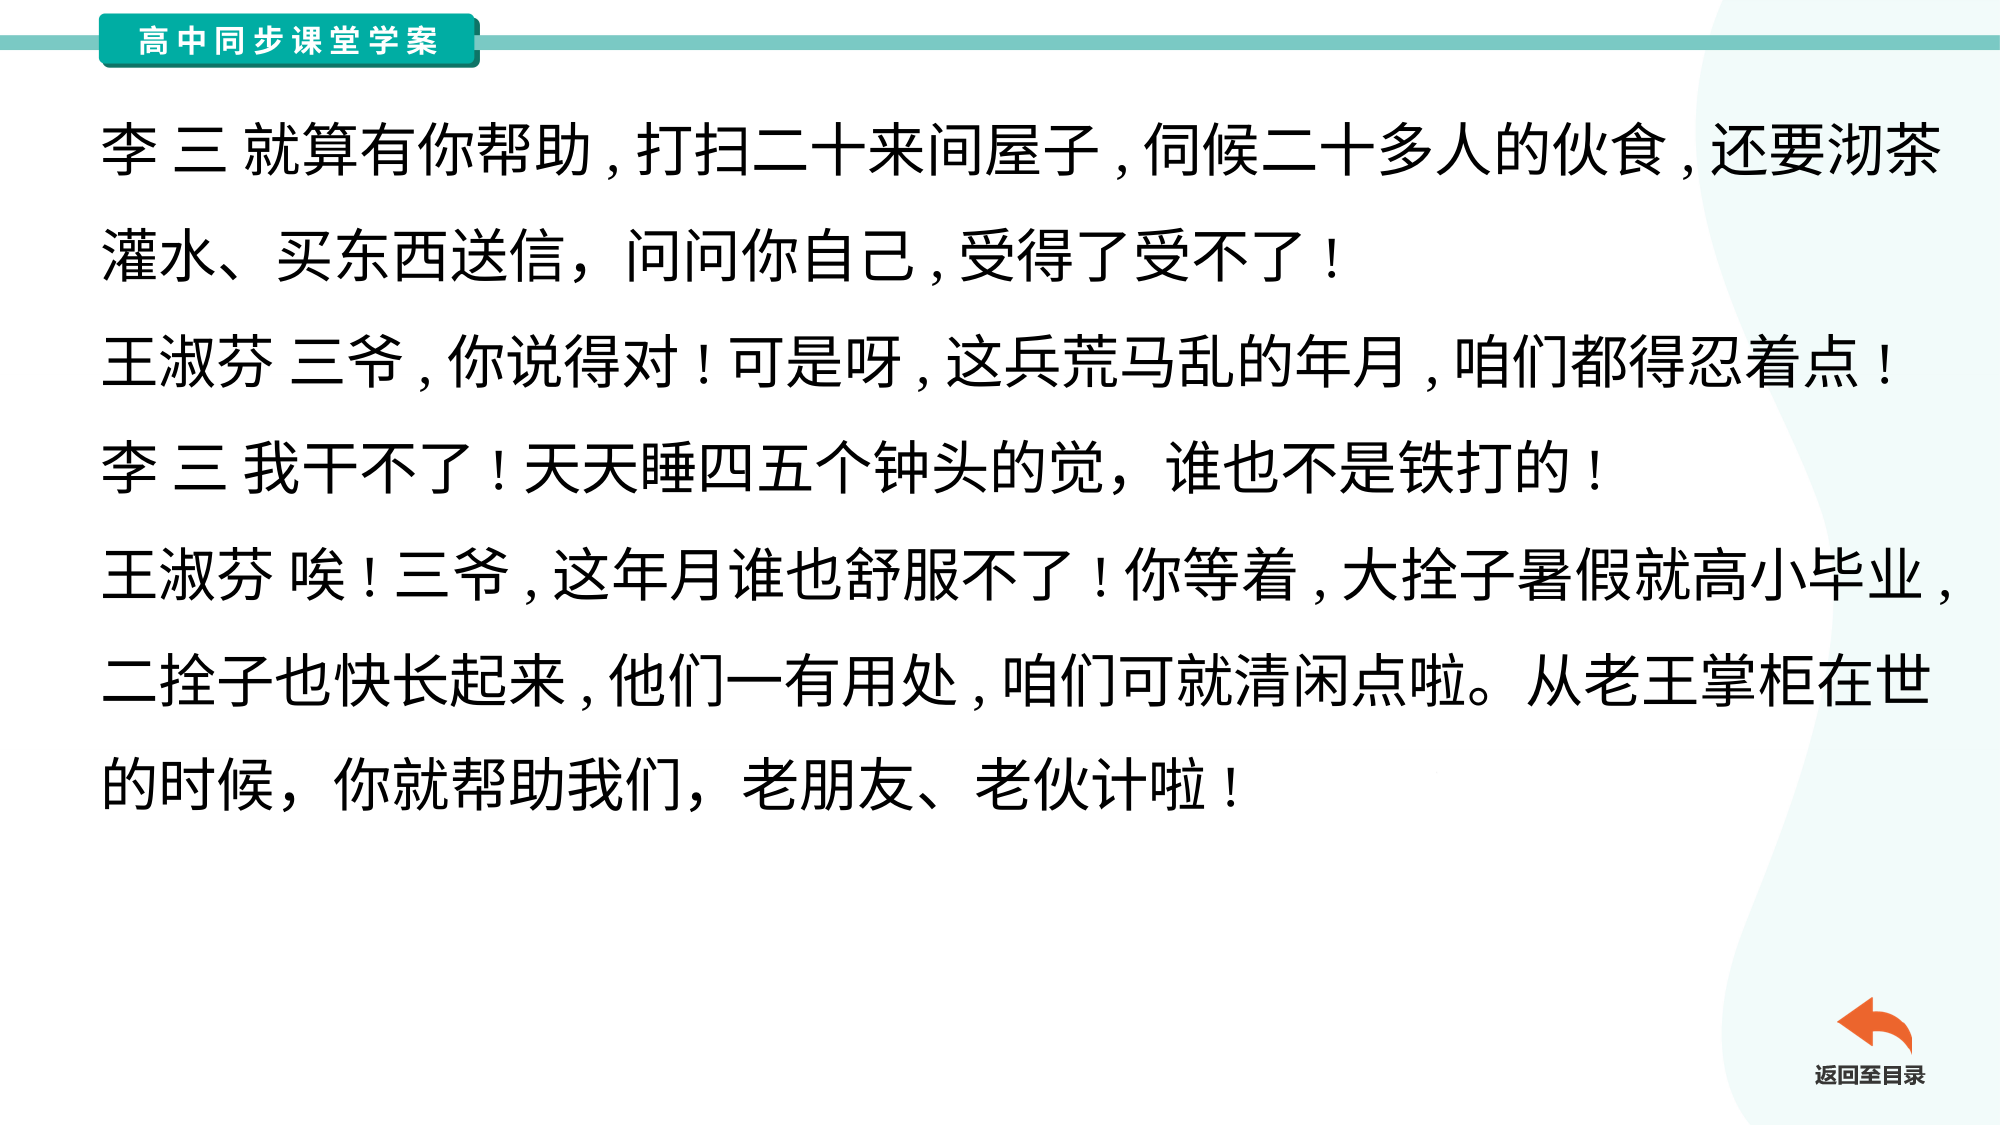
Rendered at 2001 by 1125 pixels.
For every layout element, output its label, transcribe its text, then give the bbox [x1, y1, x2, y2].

picture [0, 0, 2000, 1125]
text_box 李 三 就算有你帮助,打扫二十来间屋子,伺候二十多人的伙食,还要沏茶 灌水、买东西送信，问问你自己,受得了受不了! 王淑芬 三爷,你说得对!可是呀,这兵荒马乱的年月,咱们都得忍着点! 李 三 我干不了!天天睡四五个钟头的觉，谁也不是铁打的! 王淑芬 唉!三爷,这年月谁也舒服不了!你等着,大拴子暑假就高小毕业, 二拴子也快长起来,他们一有用处,咱们可就清闲点啦。从老王掌柜在世 的时候，你就帮助我们，老朋友、老伙计啦!#2.11 [100, 76, 1899, 806]
